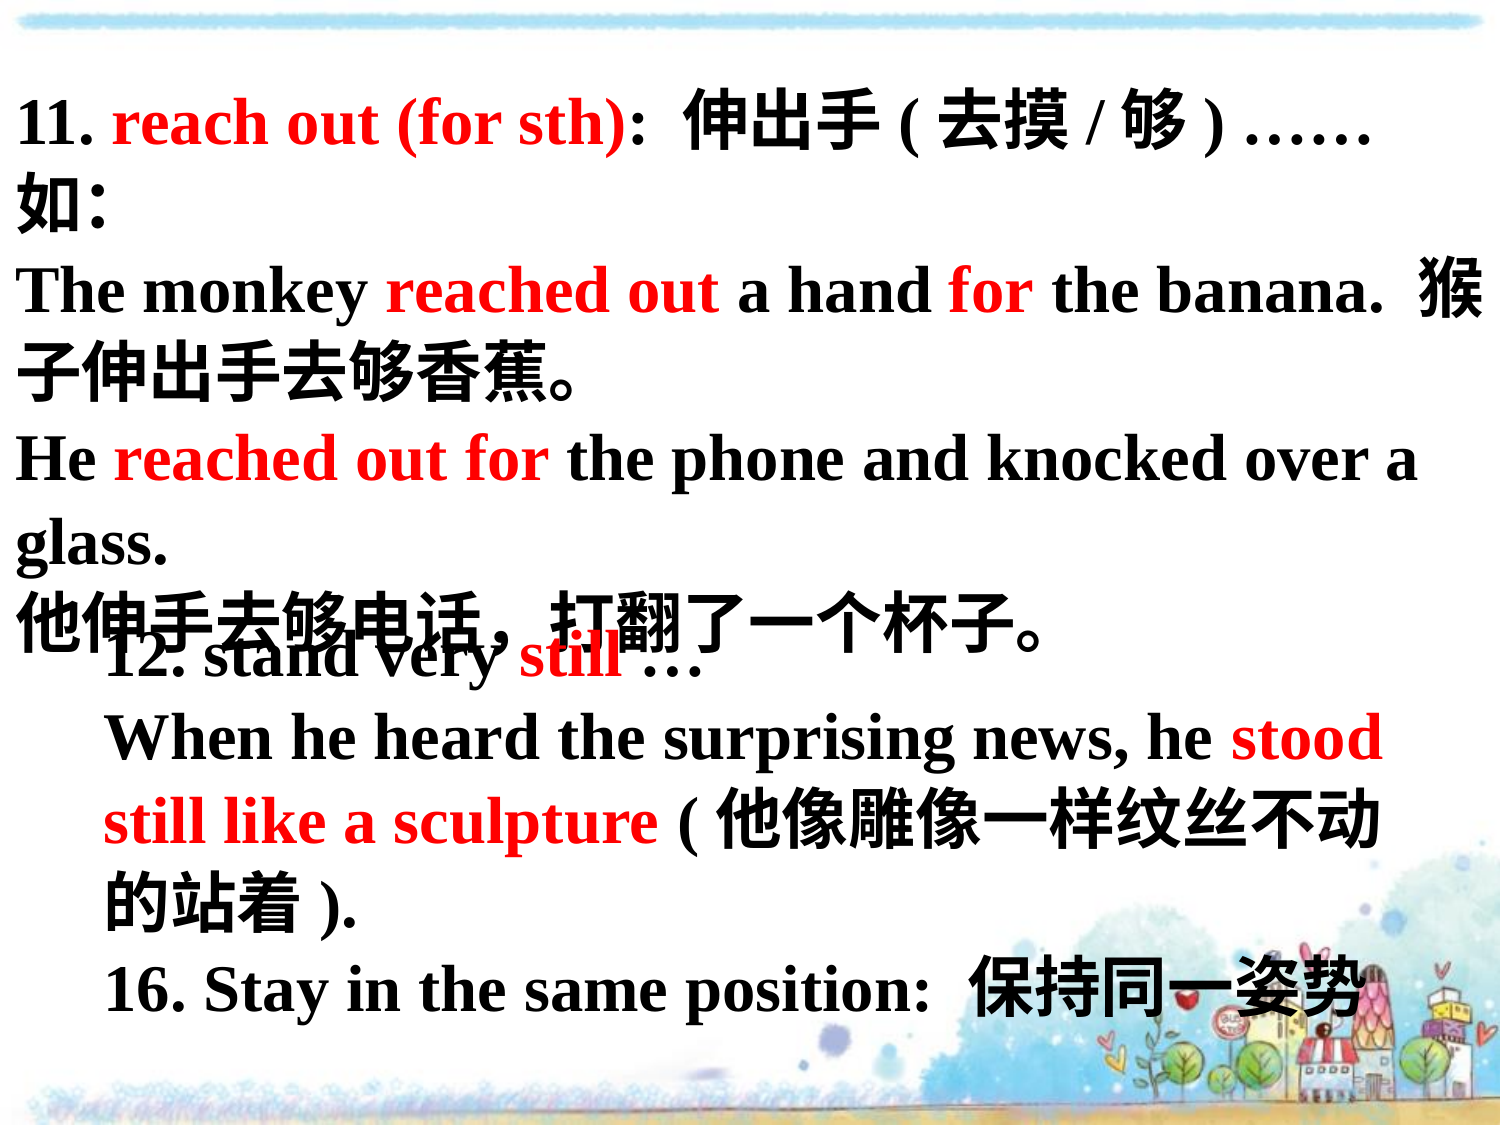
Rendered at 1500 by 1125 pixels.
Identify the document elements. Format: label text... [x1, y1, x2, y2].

text_box 11. reach out (for sth): 伸出手(去摸/够) …… 如： The monkey reached out a hand for the banana. 猴子伸出手去够香蕉。 He reached out for the phone and knocked over a glass. 他伸手去够电话，打翻了一个杯子。 [0, 66, 1500, 669]
picture [0, 669, 1500, 1125]
text_box 12. stand very still … When he heard the surprising news, he stood still like a sculpture (他像雕像一样纹丝不动的站着). 16. Stay in the same position: 保持同一姿势 [88, 598, 1400, 1033]
picture [0, 0, 1500, 66]
